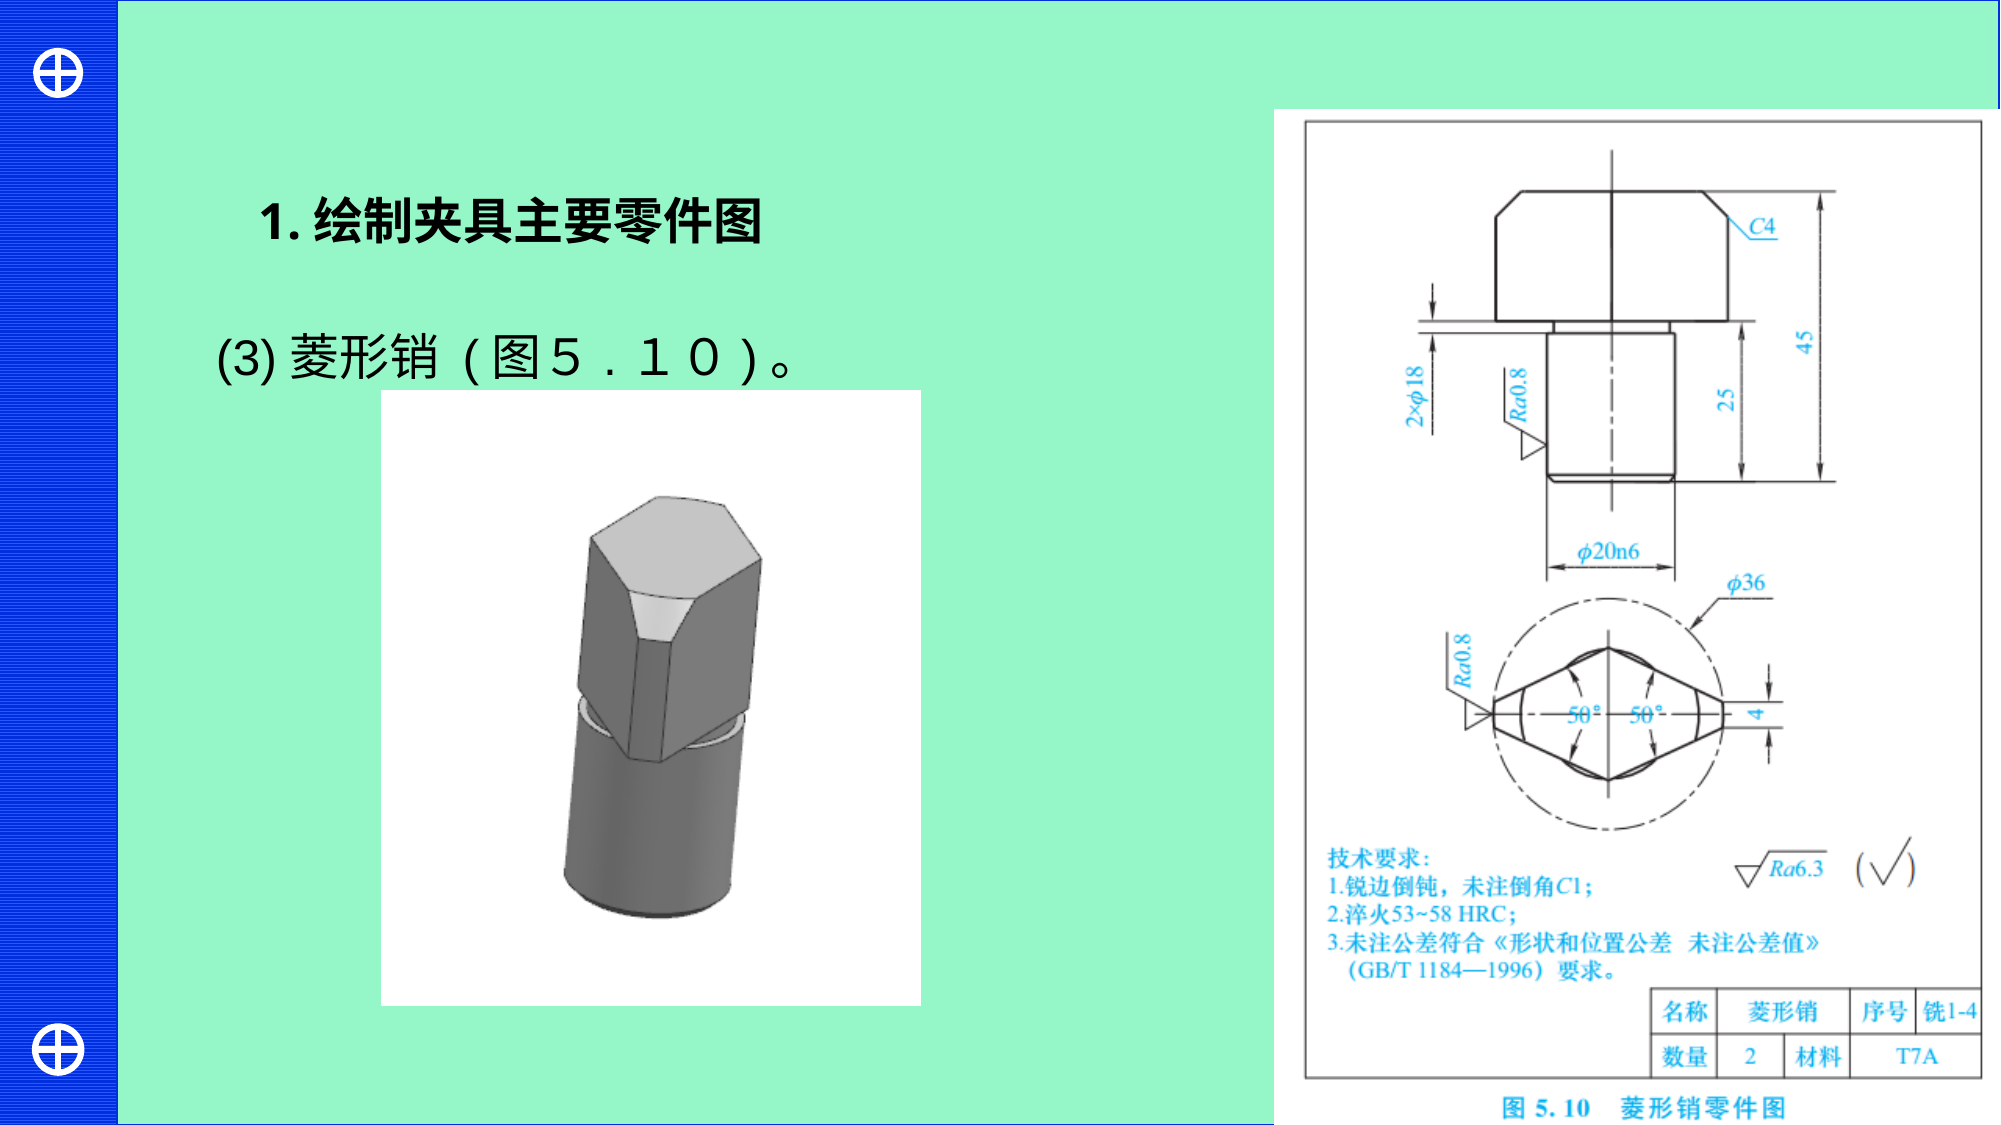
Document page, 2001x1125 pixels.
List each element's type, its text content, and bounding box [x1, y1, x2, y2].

text_box 1.绘制夹具主要零件图 [243, 182, 1244, 258]
picture [1274, 109, 2000, 1125]
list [381, 390, 921, 1006]
text_box (3)菱形销 (图５.１０)。 [126, 287, 1274, 428]
